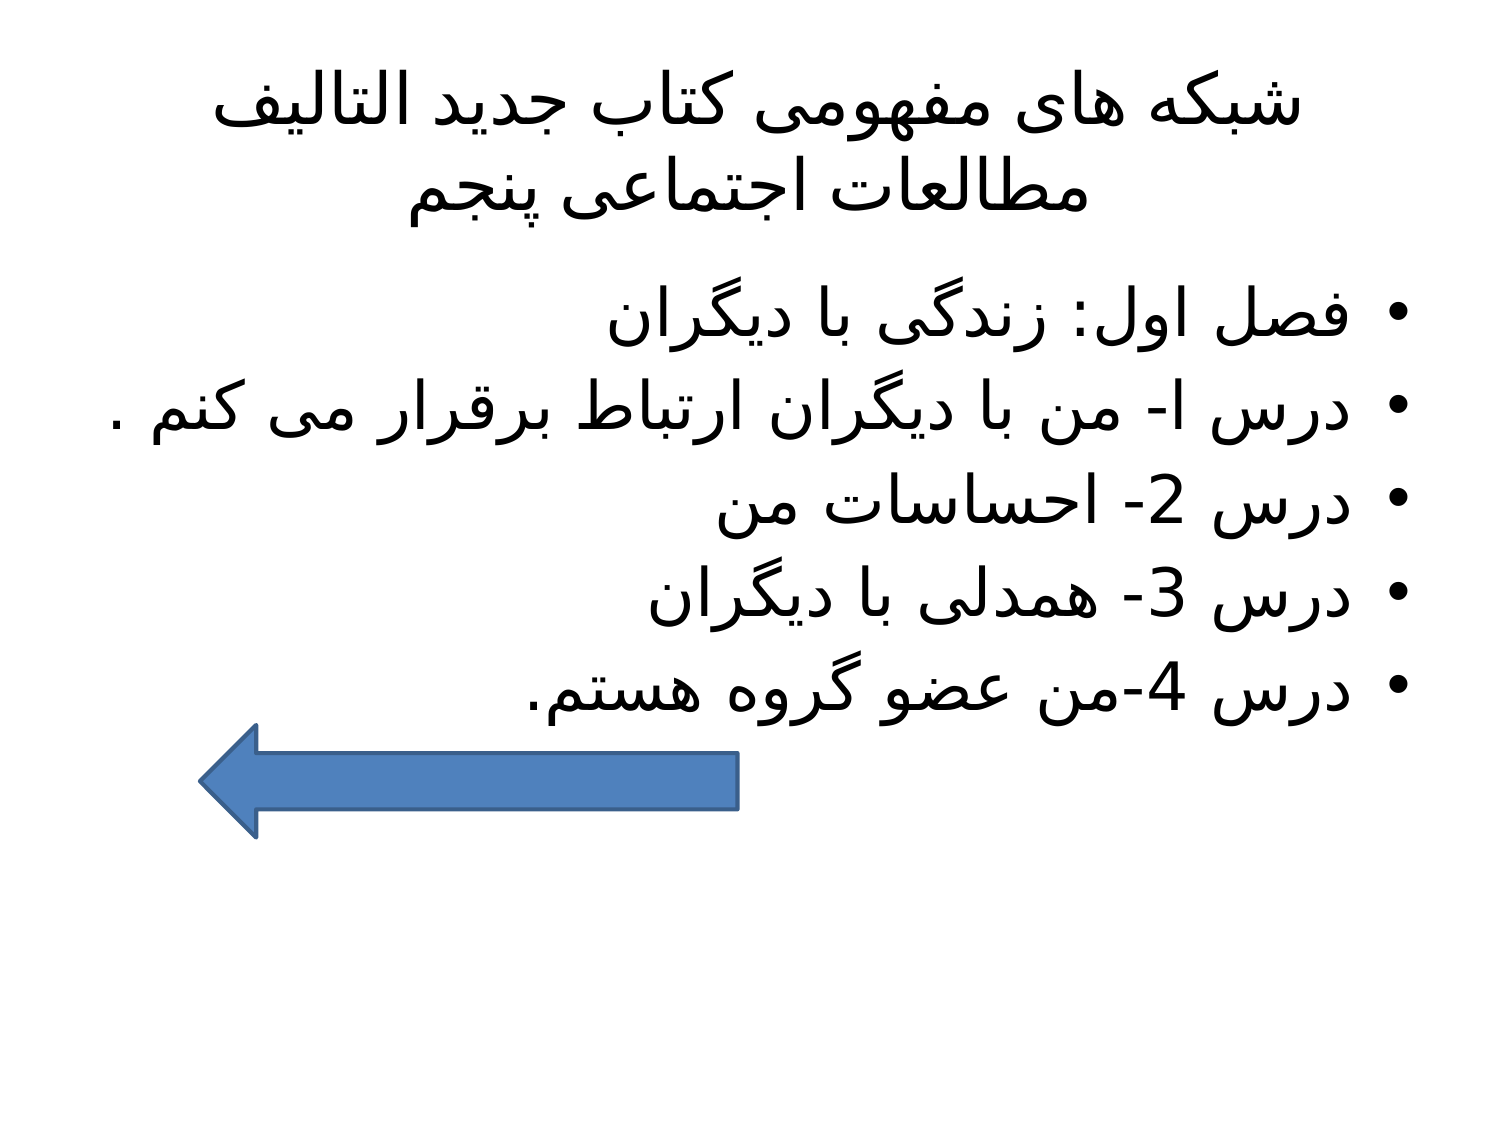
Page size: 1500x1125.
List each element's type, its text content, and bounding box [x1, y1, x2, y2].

text_box [197, 723, 740, 840]
list فصل اول: زندگی با دیگران درس ا- من با دیگران ارتباط برقرار می کنم . درس 2- احساسات من درس 3- همدلی با دیگران درس 4-من عضو گروه هستم. [75, 262, 1425, 1005]
title شبکه های مفهومی کتاب جدید التالیف مطالعات اجتماعی پنجم [75, 45, 1425, 233]
